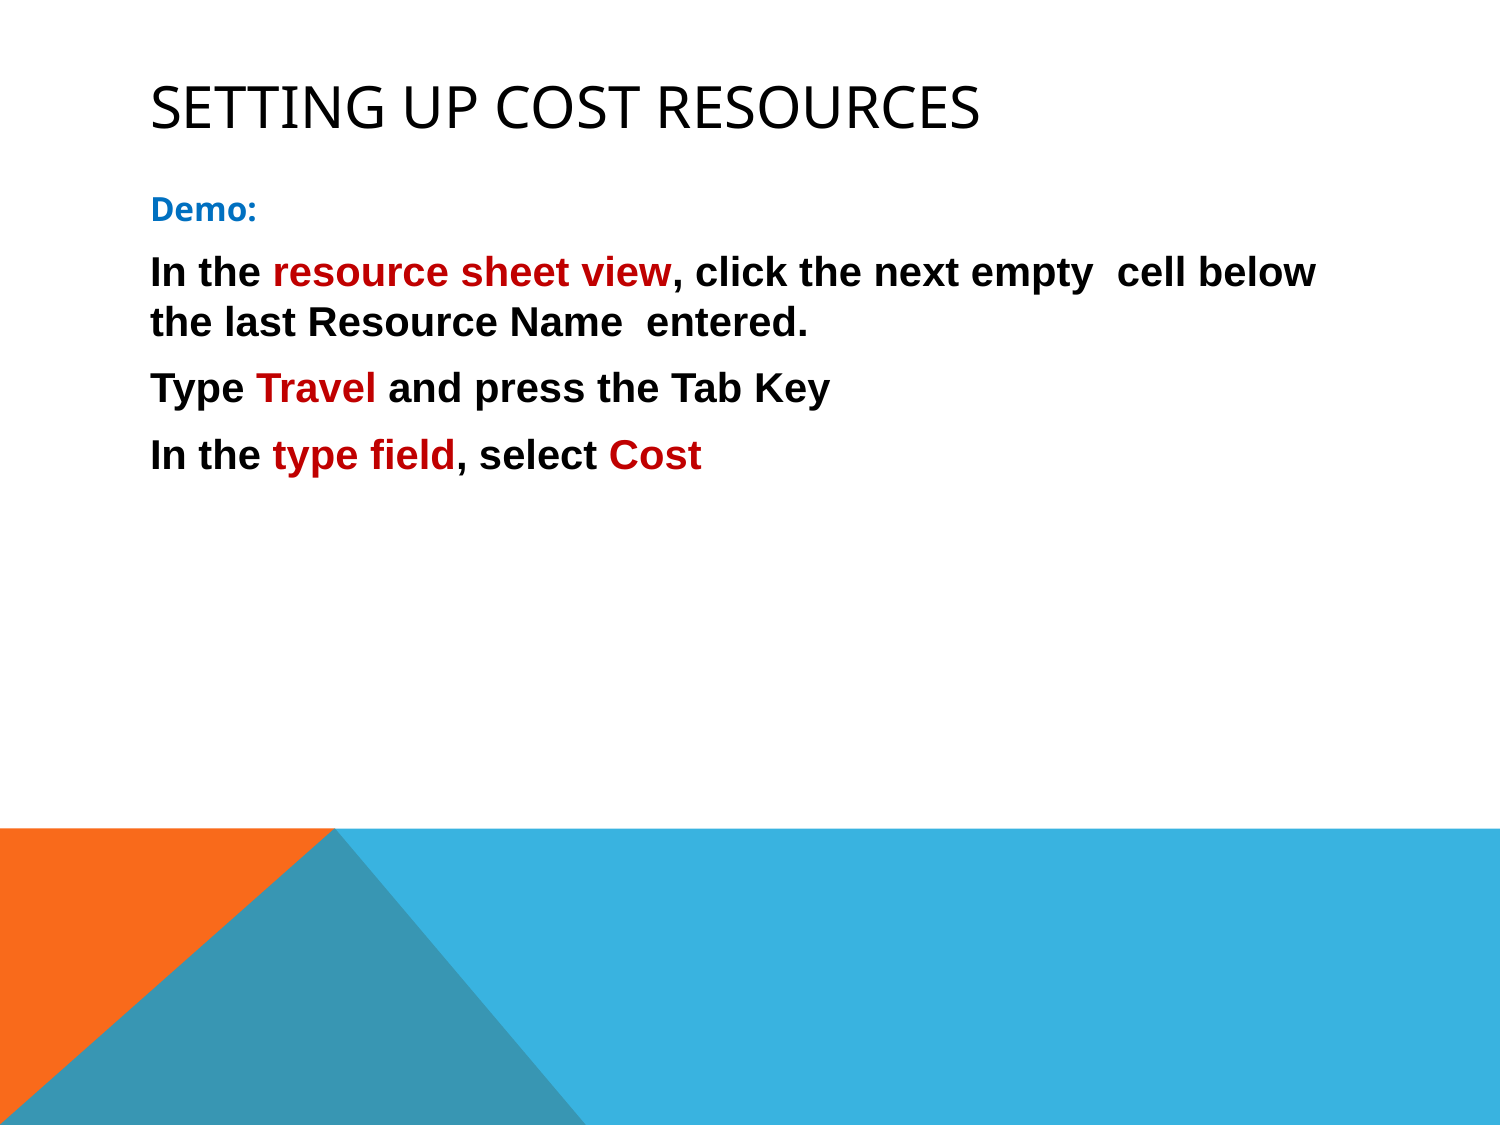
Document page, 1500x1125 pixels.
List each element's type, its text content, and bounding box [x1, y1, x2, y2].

list Demo: In the resource sheet view, click the next empty cell below the last Resource Name entered. Type Travel and press the Tab Key In the type field, select Cost [135, 180, 1369, 768]
title Setting up cost resources [135, 60, 1369, 150]
